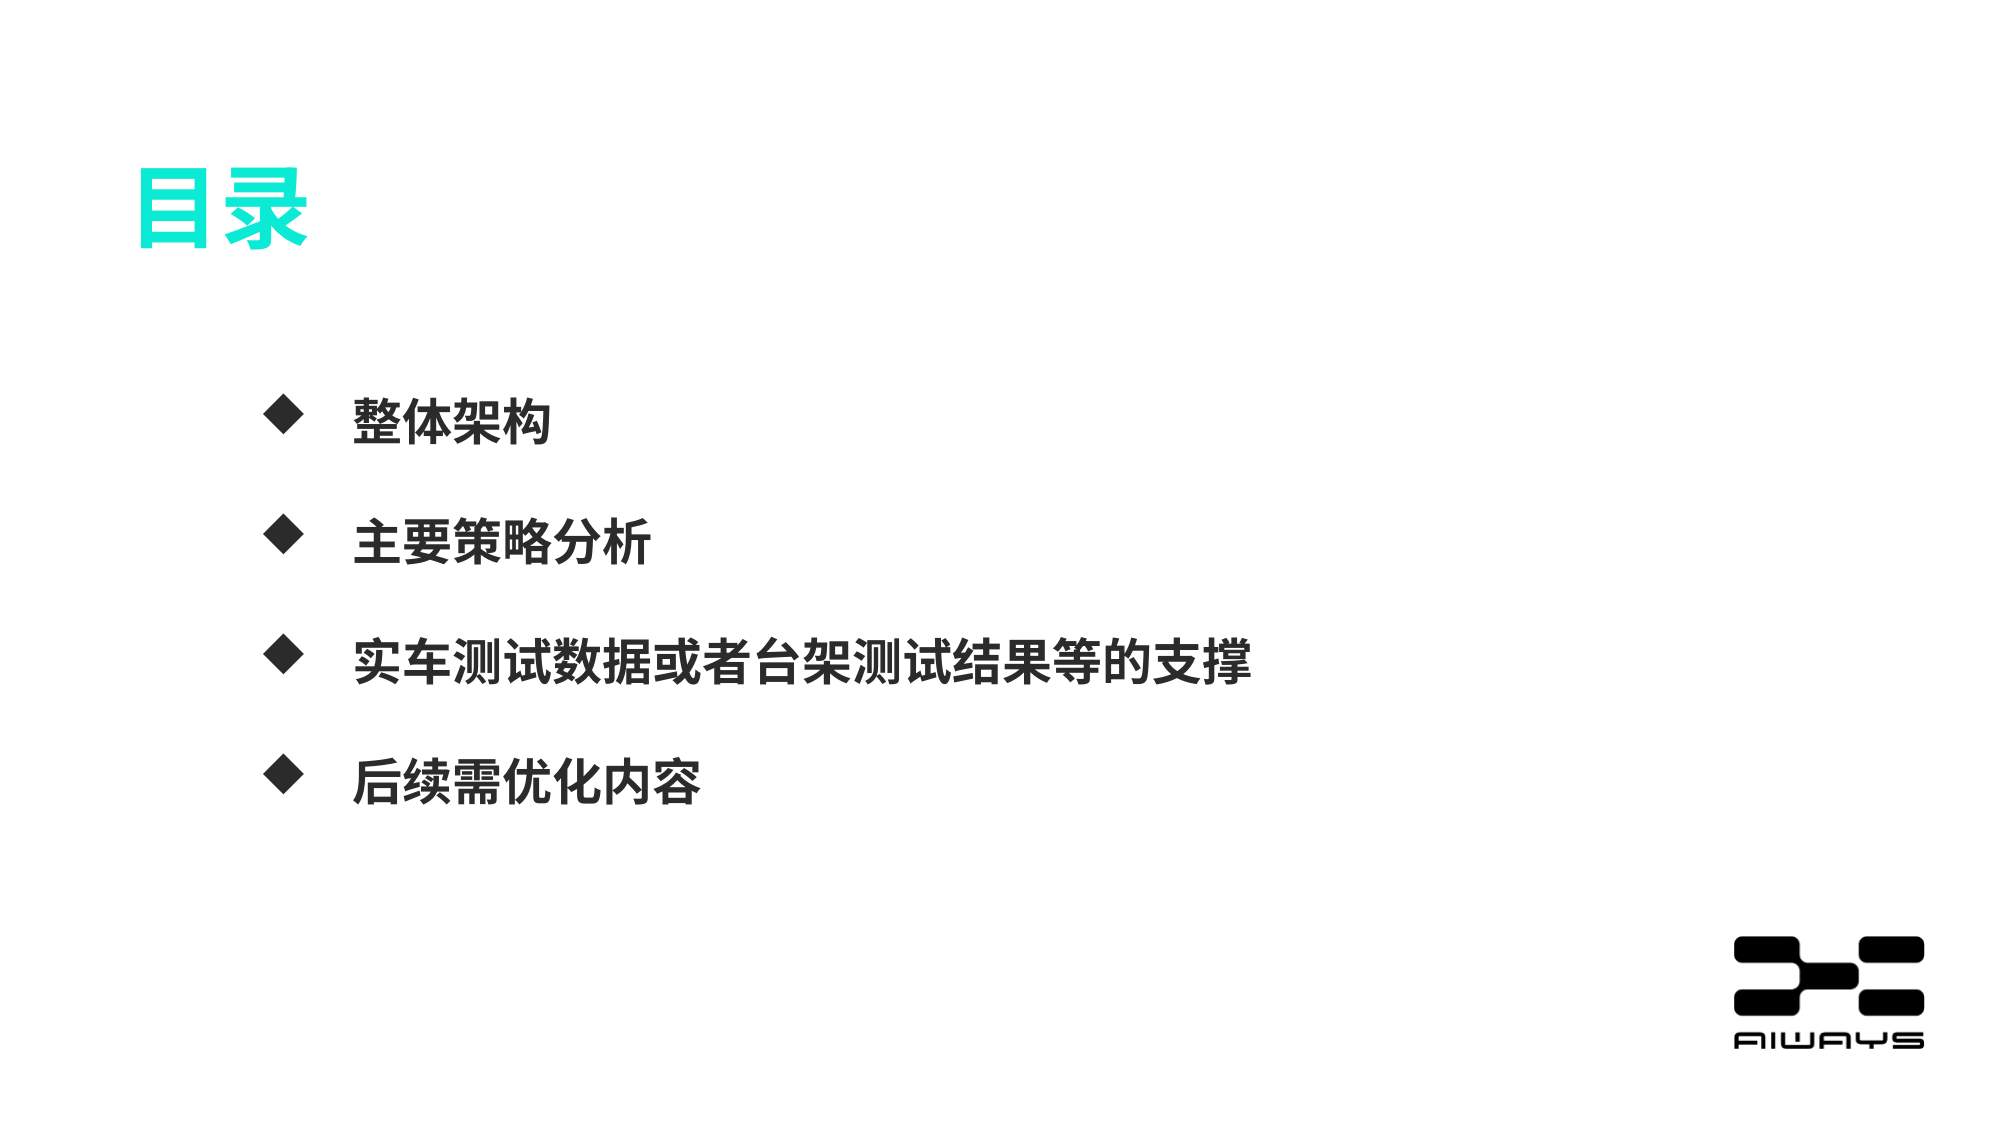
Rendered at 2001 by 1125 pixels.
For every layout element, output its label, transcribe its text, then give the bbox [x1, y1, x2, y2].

title 目录 [114, 90, 1774, 321]
picture [1732, 934, 1926, 1051]
